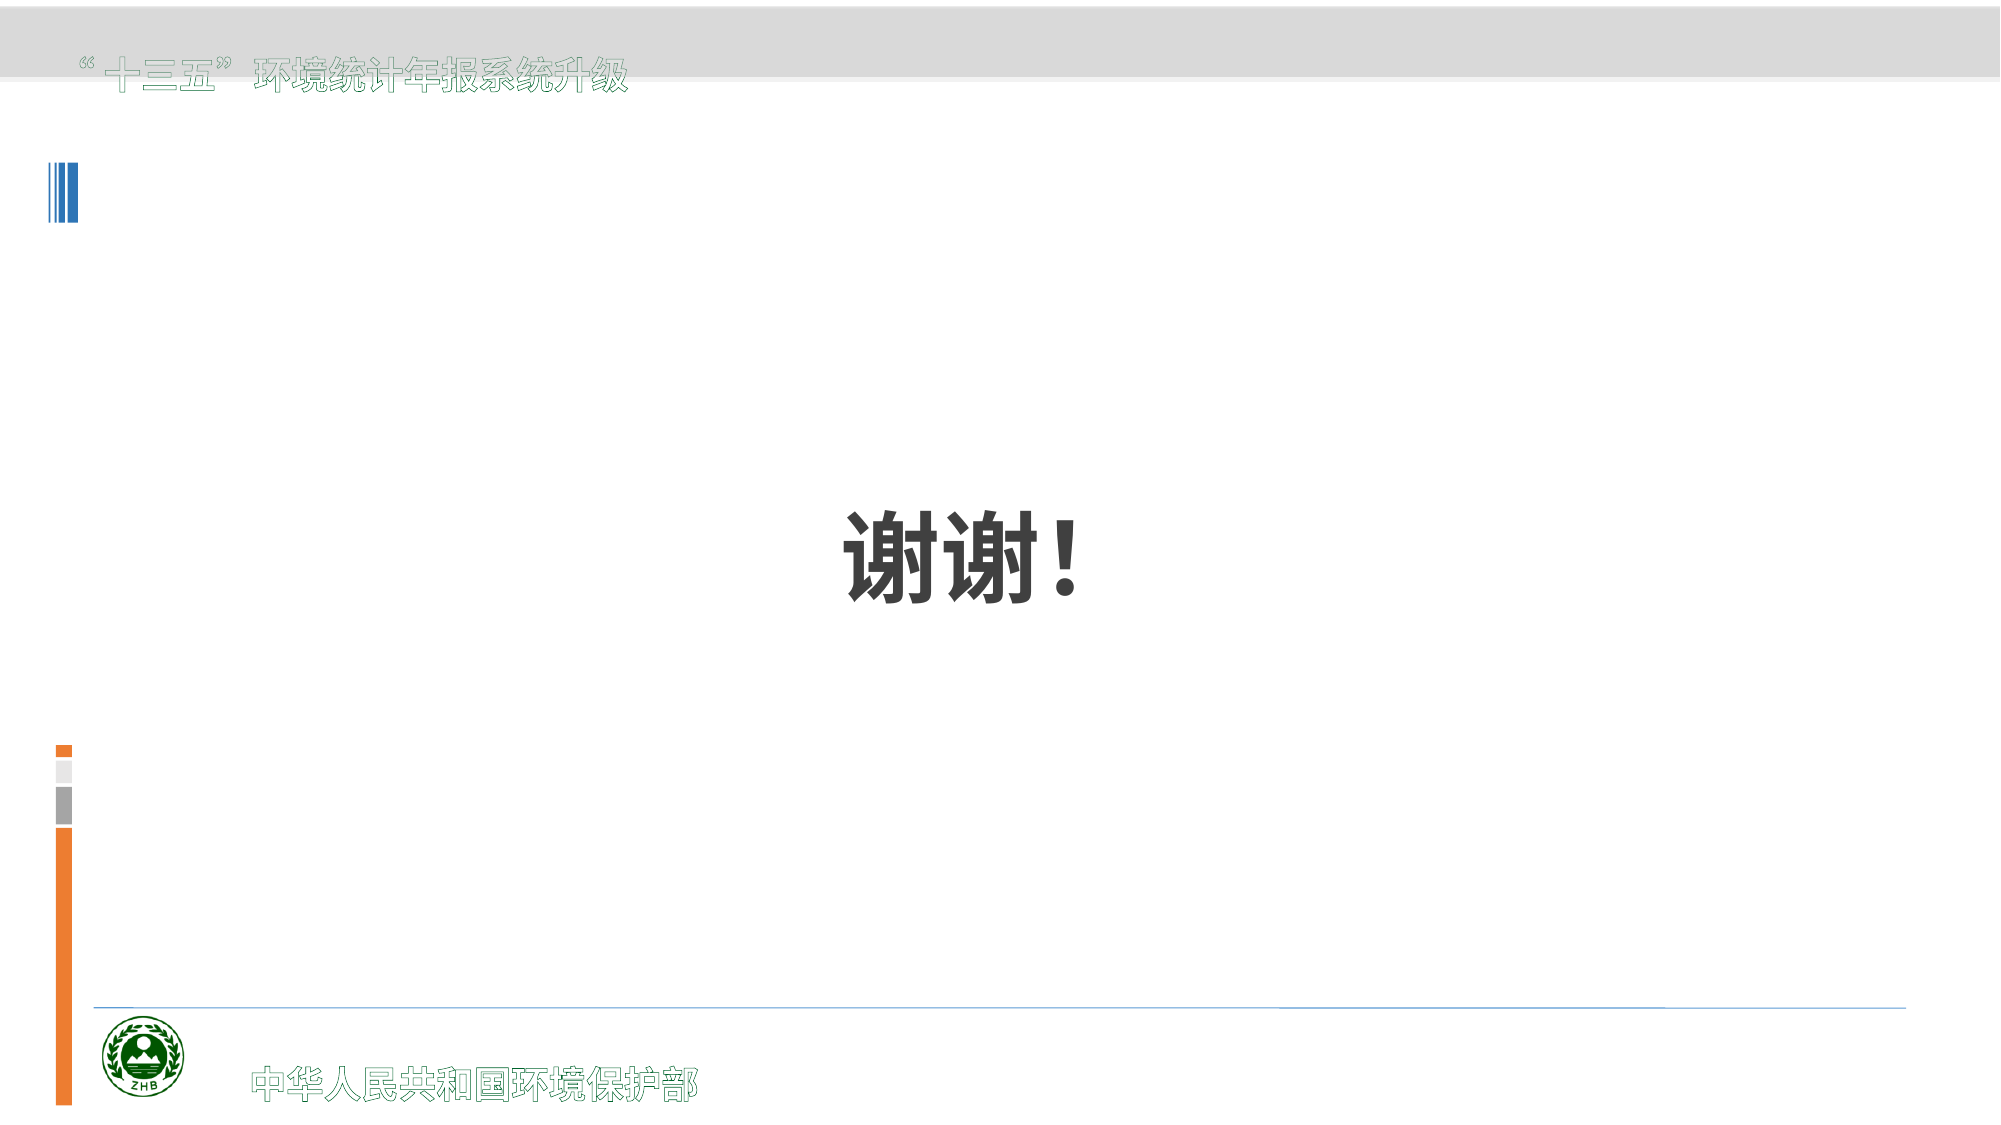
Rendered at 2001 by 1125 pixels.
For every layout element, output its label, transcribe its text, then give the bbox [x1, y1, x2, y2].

text_box 谢谢！ [551, 456, 1419, 632]
picture [93, 1007, 188, 1106]
